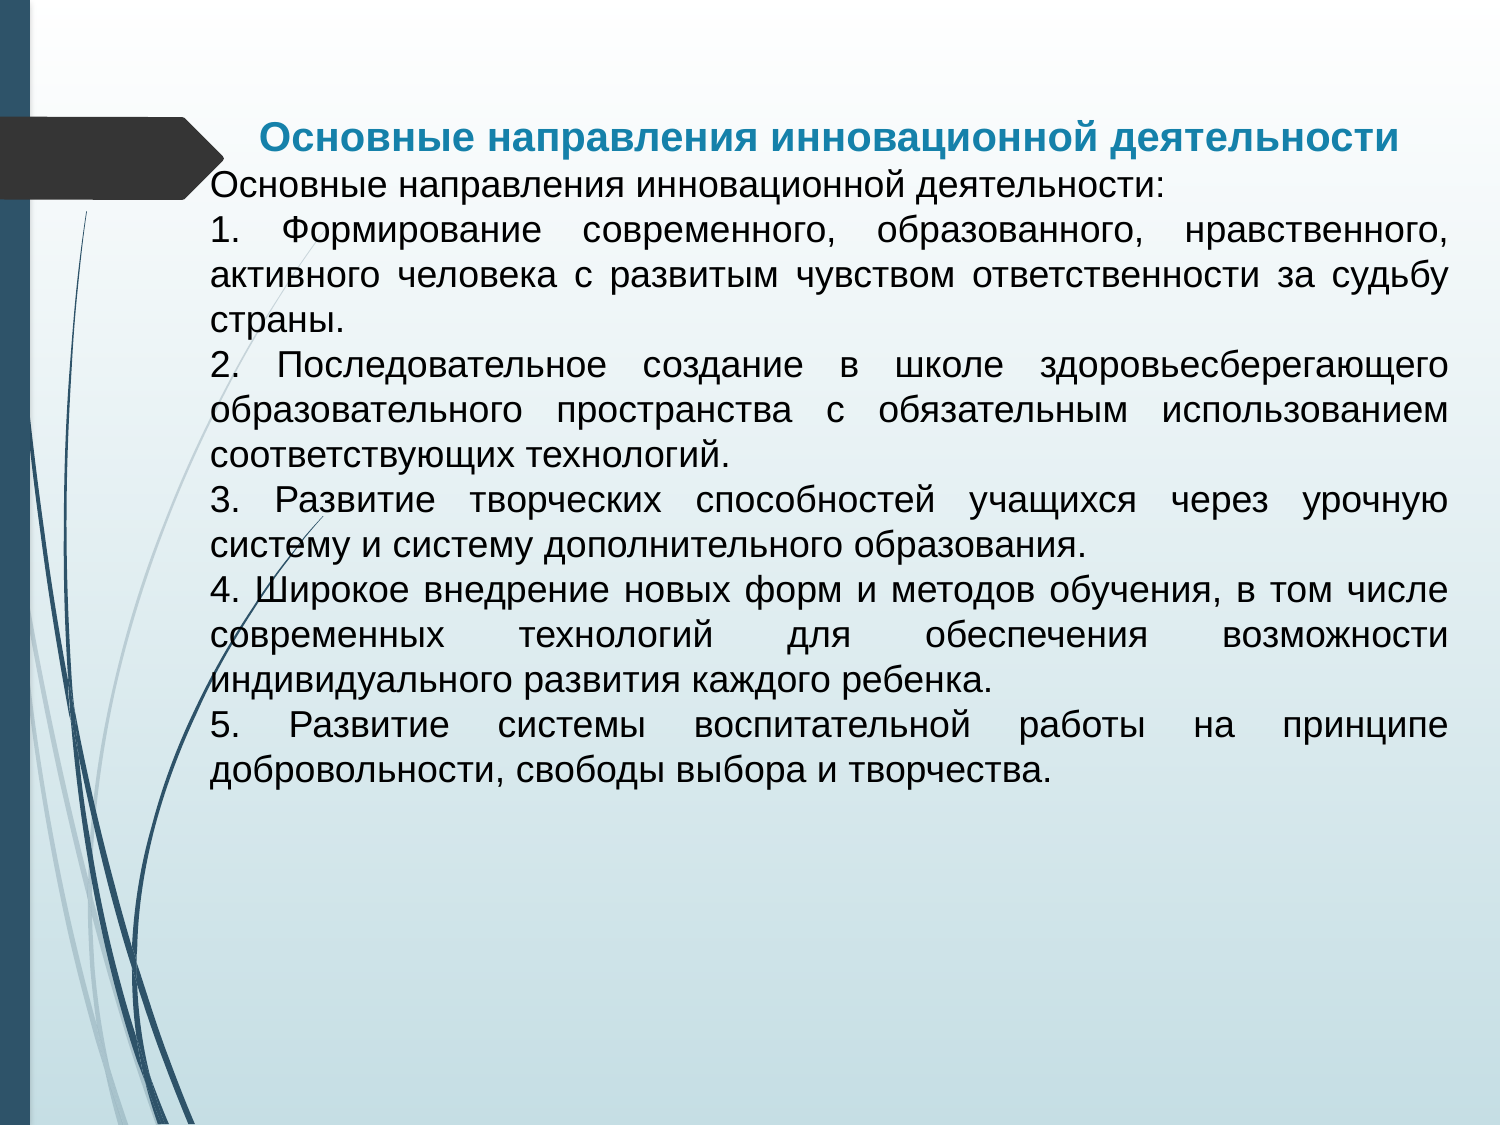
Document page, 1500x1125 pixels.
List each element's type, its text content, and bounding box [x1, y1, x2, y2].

text_box Основные направления инновационной деятельности Основные направления инновационной деятельности: 1. Формирование современного, образованного, нравственного, активного человека с развитым чувством ответственности за судьбу страны. 2. Последовательное создание в школе здоровьесберегающего образовательного пространства с обязательным использованием соответствующих технологий. 3. Развитие творческих способностей учащихся через урочную систему и систему дополнительного образования. 4. Широкое внедрение новых форм и методов обучения, в том числе современных технологий для обеспечения возможности индивидуального развития каждого ребенка. 5. Развитие системы воспитательной работы на принципе добровольности, свободы выбора и творчества. [194, 102, 1465, 798]
